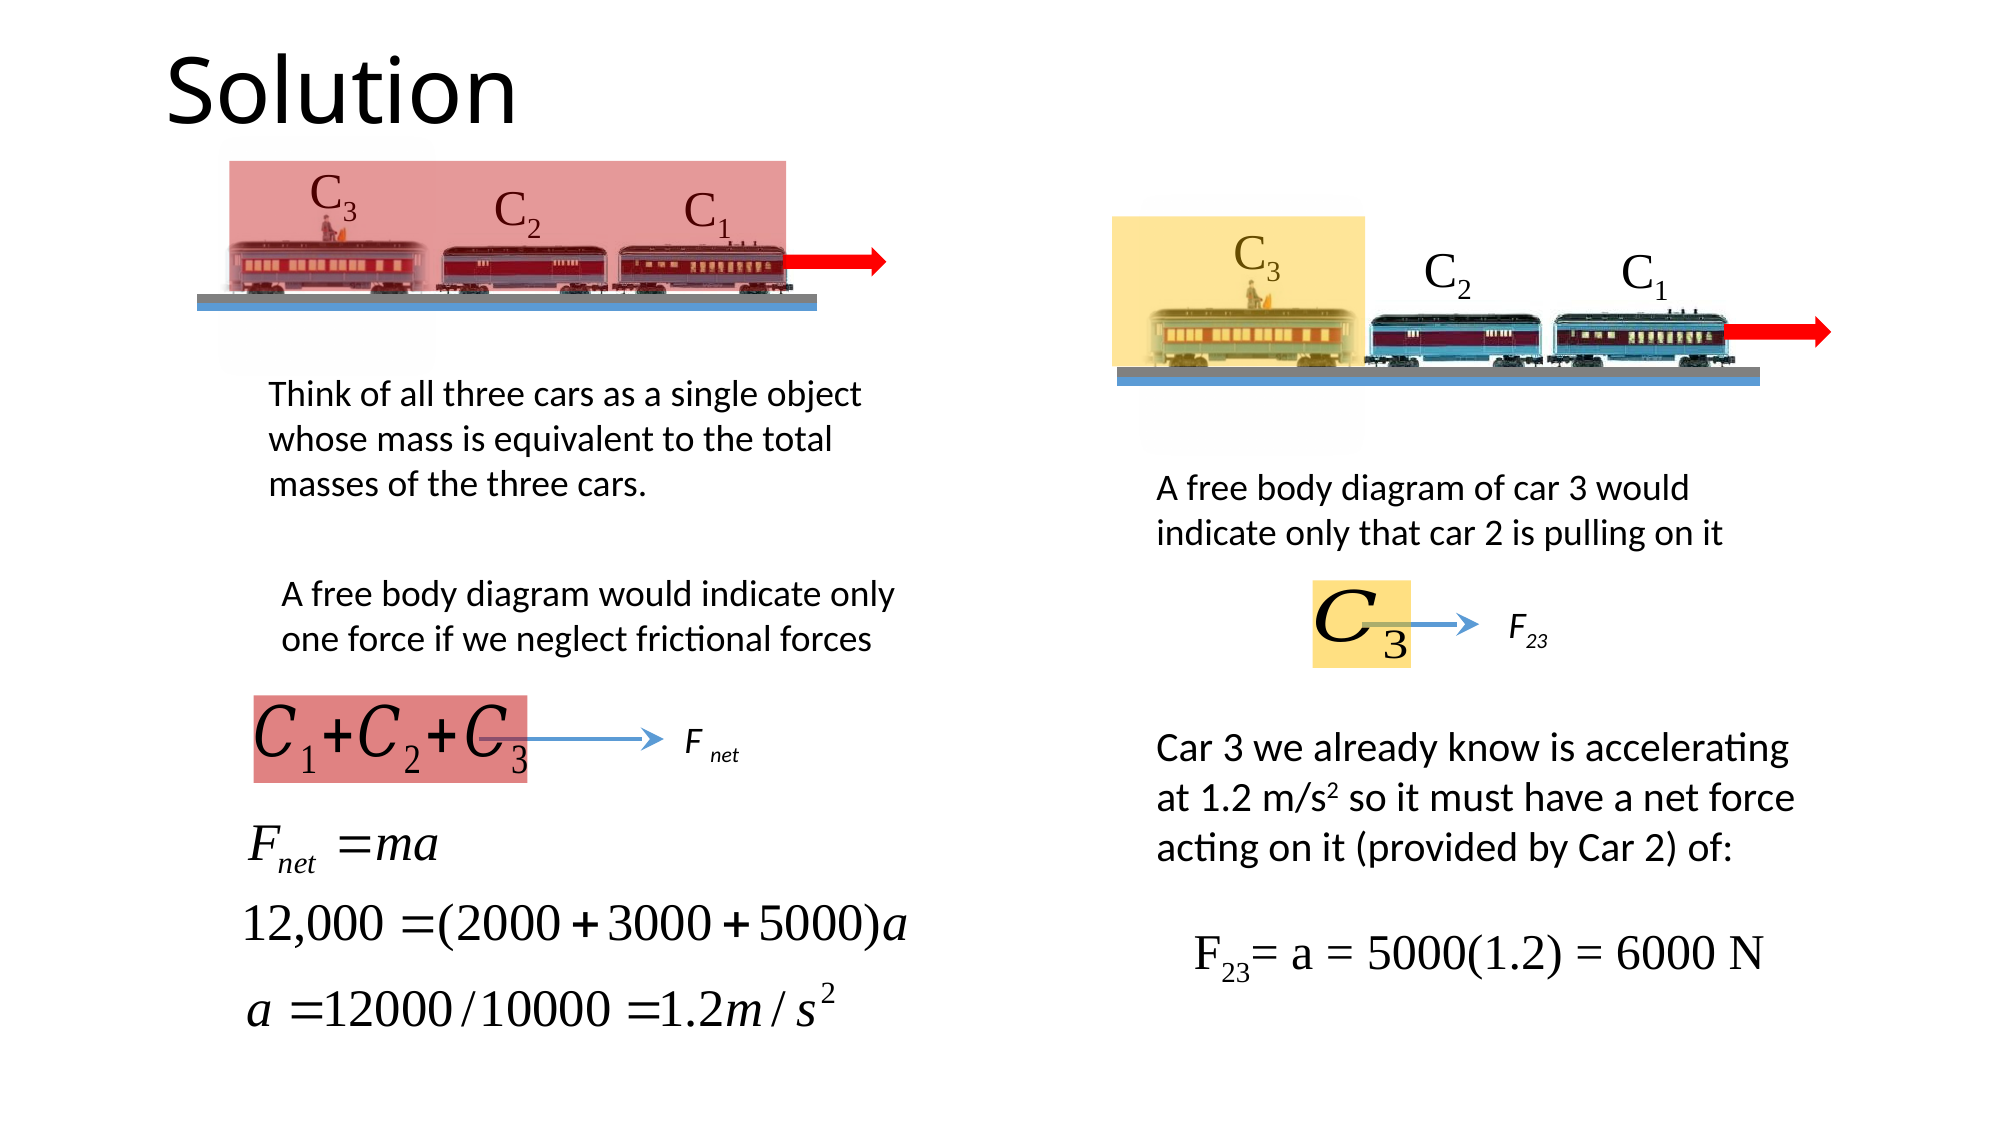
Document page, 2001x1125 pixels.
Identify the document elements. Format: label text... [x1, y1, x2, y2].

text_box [1111, 216, 1806, 562]
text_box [1312, 580, 1594, 668]
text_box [229, 160, 914, 514]
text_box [1117, 193, 1830, 457]
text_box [238, 799, 921, 1038]
text_box A free body diagram would indicate only one force if we neglect frictional forces [266, 561, 931, 667]
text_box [197, 135, 885, 377]
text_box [253, 695, 787, 783]
title Solution [150, 0, 1850, 188]
